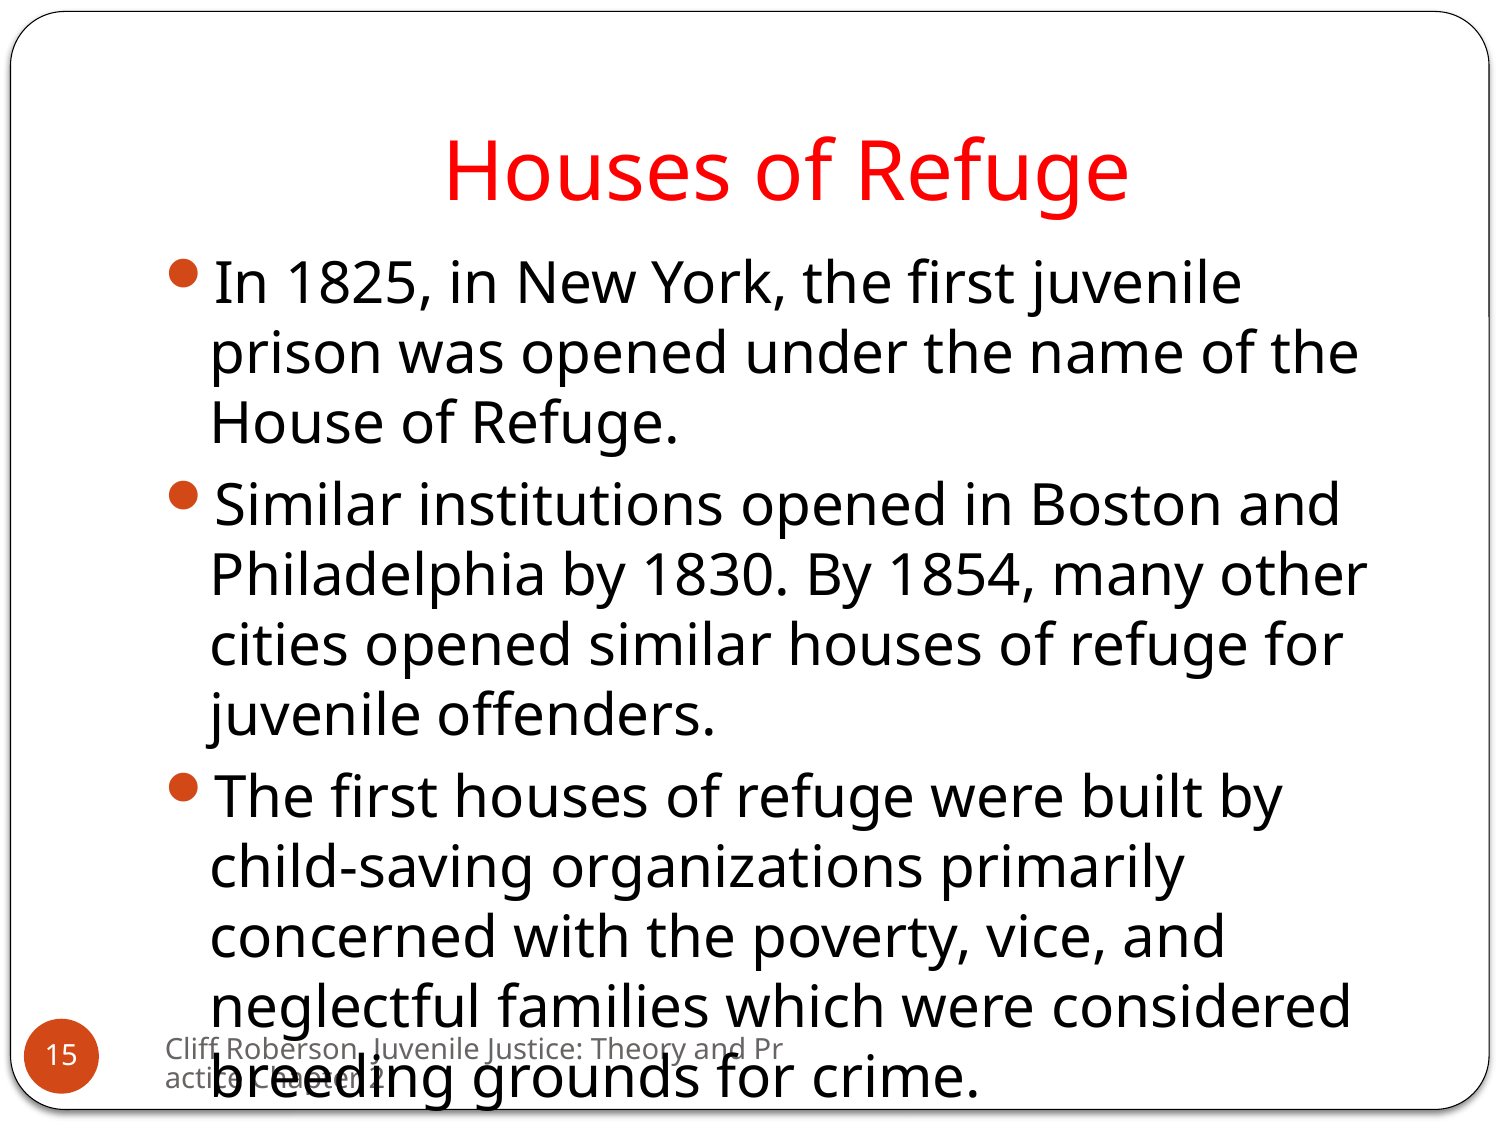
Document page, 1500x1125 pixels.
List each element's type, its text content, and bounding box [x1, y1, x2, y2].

title Houses of Refuge [150, 45, 1425, 233]
list In 1825, in New York, the first juvenile prison was opened under the name of the House of Refuge. Similar institutions opened in Boston and Philadelphia by 1830. By 1854, many other cities opened similar houses of refuge for juvenile offenders. The first houses of refuge were built by child-saving organizations primarily concerned with the poverty, vice, and neglectful families which were considered breeding grounds for crime. [150, 237, 1425, 988]
slide_number 15 [23, 1018, 99, 1094]
footer Cliff Roberson, Juvenile Justice: Theory and Practice Chapter 2 [150, 1012, 800, 1088]
